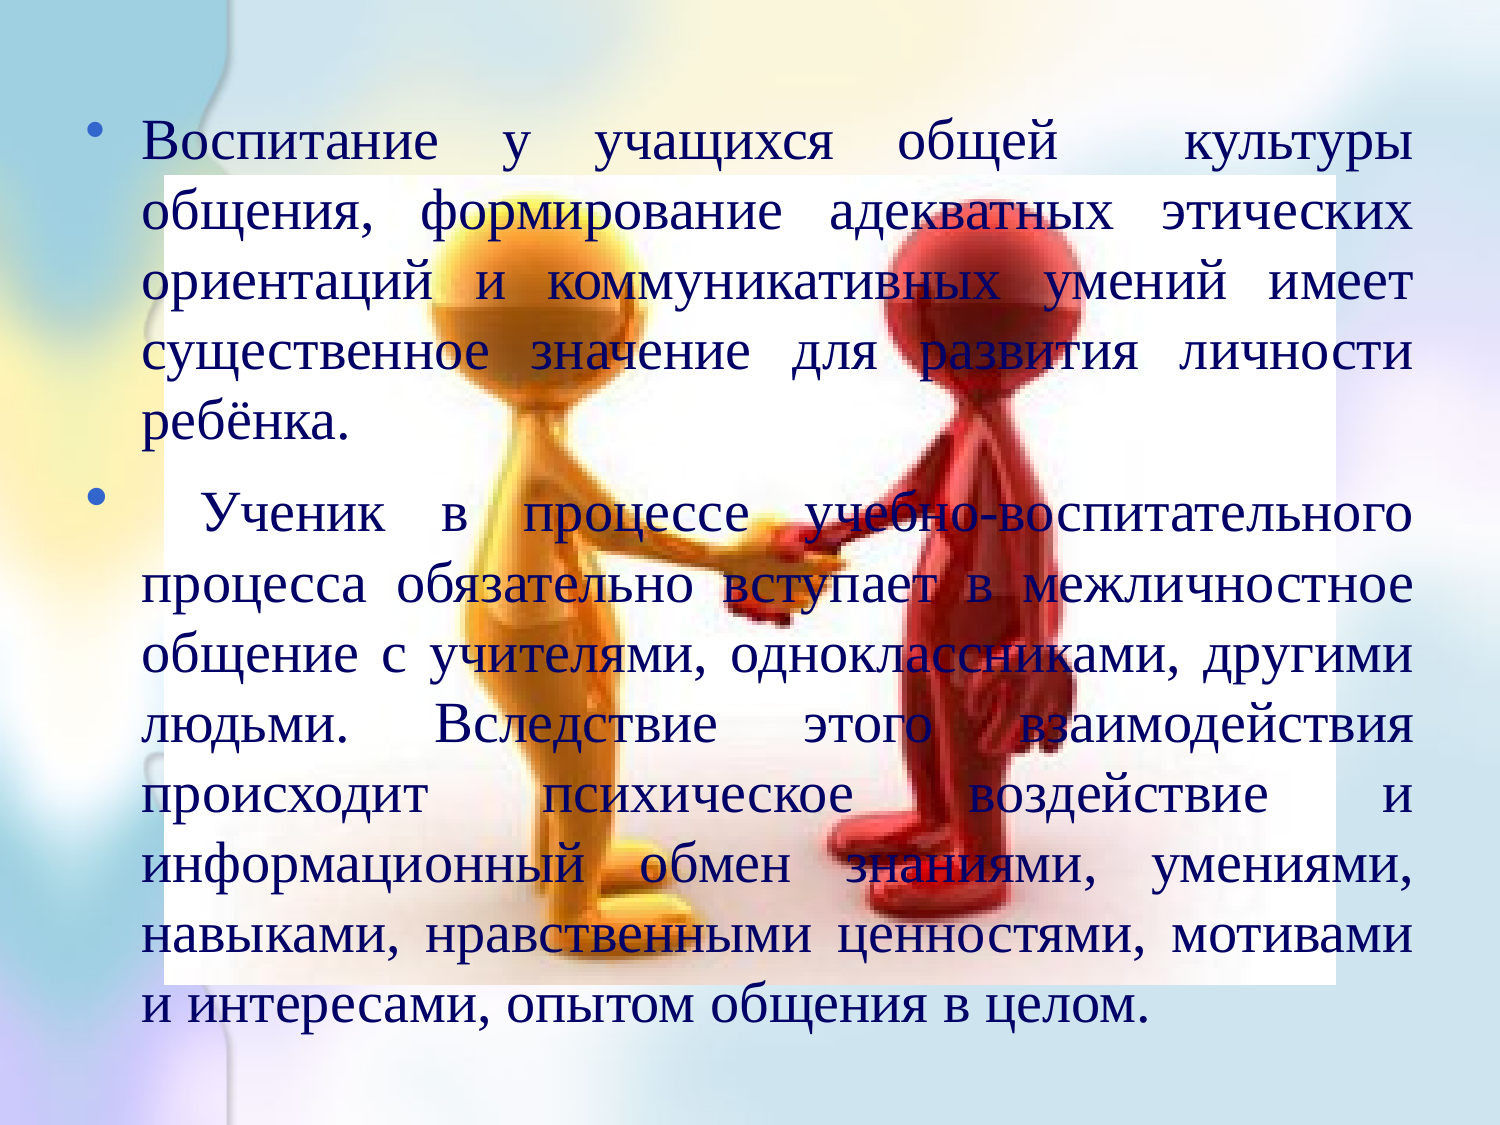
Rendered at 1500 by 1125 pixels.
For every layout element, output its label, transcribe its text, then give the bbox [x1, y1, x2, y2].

list Воспитание у учащихся общей культуры общения, формирование адекватных этических ориентаций и коммуникативных умений имеет существенное значение для развития личности ребёнка. Ученик в процессе учебно-воспитательного процесса обязательно вступает в межличностное общение с учителями, одноклассниками, другими людьми. Вследствие этого взаимодействия происходит психическое воздействие и информационный обмен знаниями, умениями, навыками, нравственными ценностями, мотивами и интересами, опытом общения в целом. [70, 93, 1430, 1063]
picture [0, 0, 1500, 1125]
